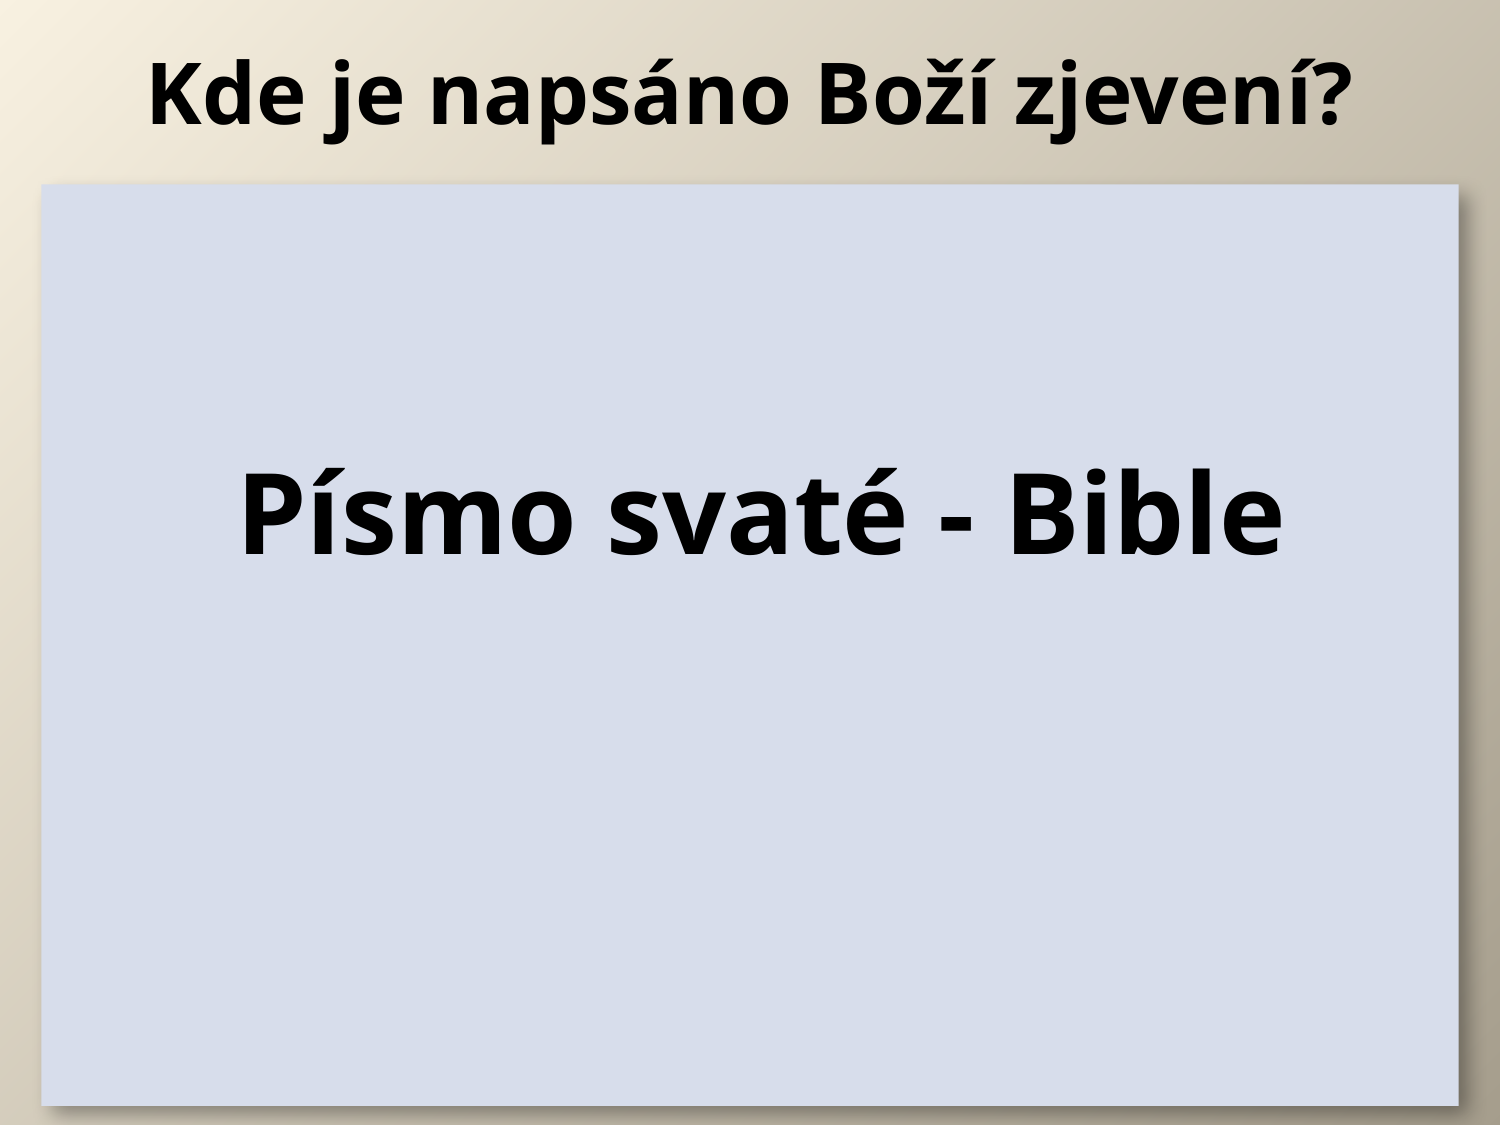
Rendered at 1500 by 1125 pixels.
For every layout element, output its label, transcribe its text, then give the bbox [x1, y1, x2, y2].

list Písmo svaté - Bible [41, 184, 1459, 1107]
title Kde je napsáno Boží zjevení? [17, 19, 1483, 161]
